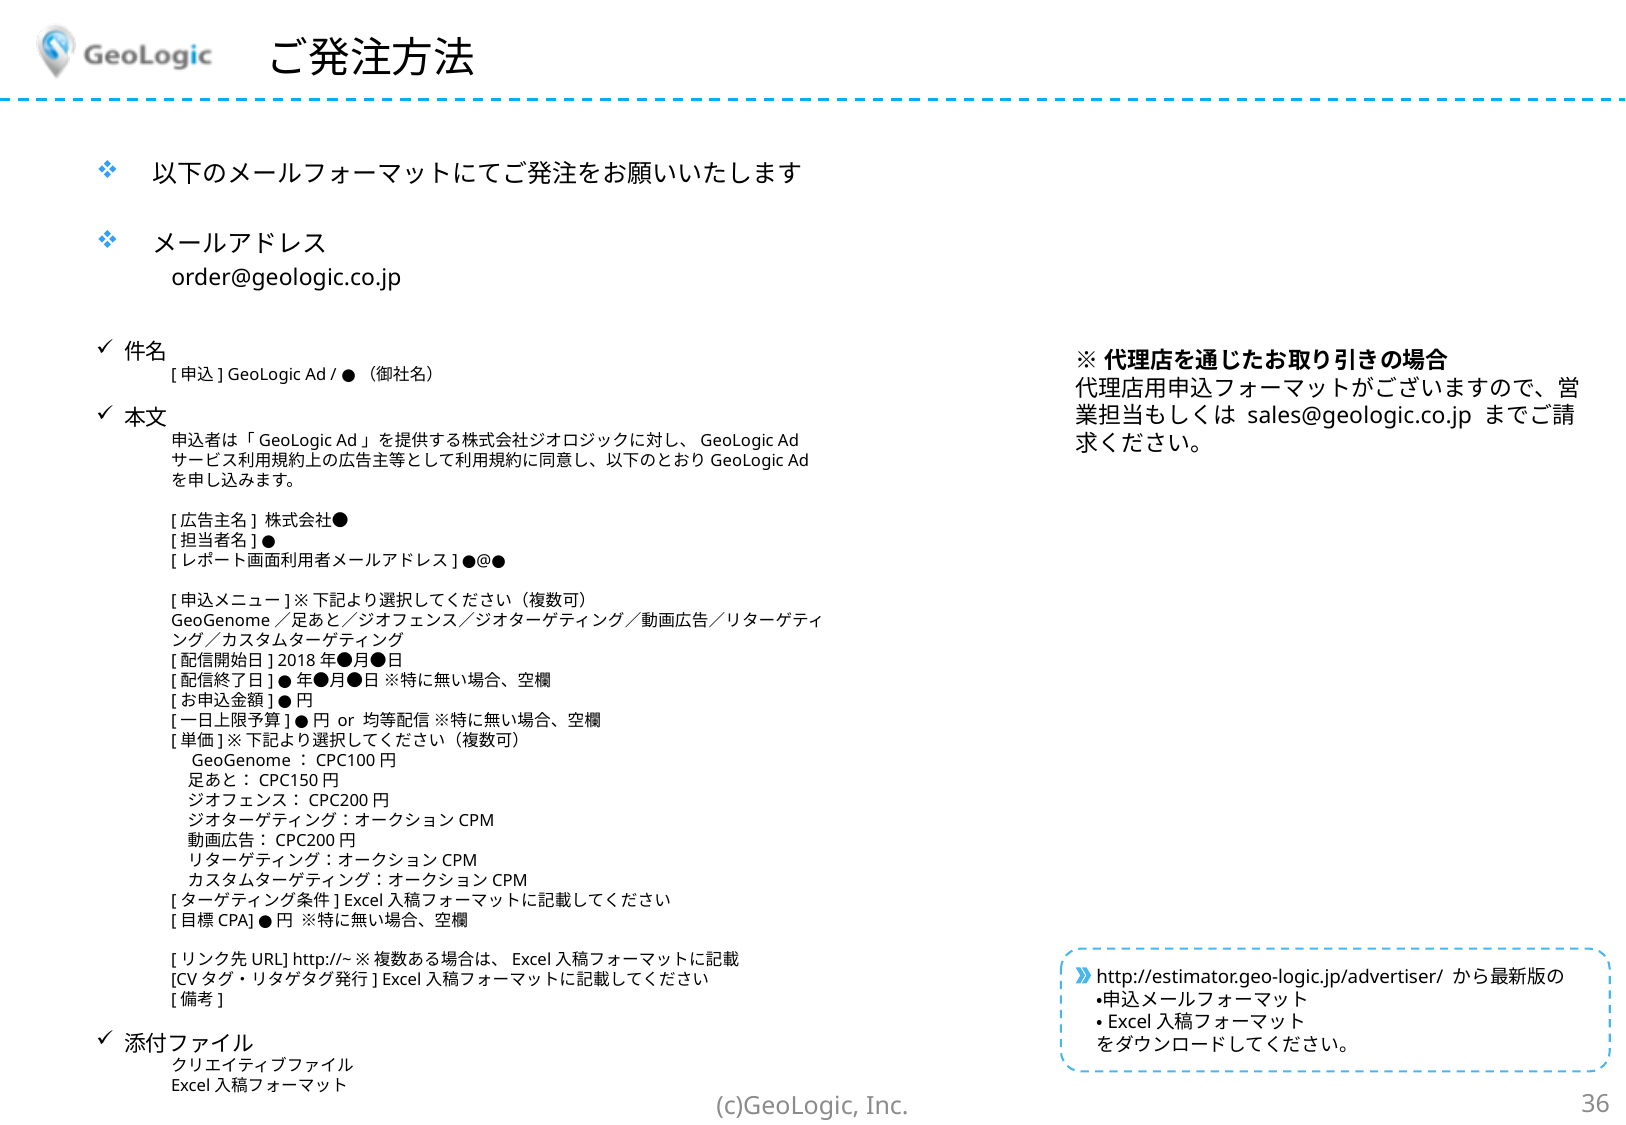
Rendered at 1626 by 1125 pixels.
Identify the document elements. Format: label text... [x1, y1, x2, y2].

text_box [1075, 966, 1092, 984]
text_box 件名 [申込] GeoLogic Ad / ●（御社名） 本文 申込者は「GeoLogic Ad」を提供する株式会社ジオロジックに対し、GeoLogic Adサービス利用規約上の広告主等として利用規約に同意し、以下のとおりGeoLogic Adを申し込みます。 [広告主名] 株式会社● [担当者名] ● [レポート画面利用者メールアドレス] ●@● [申込メニュー] ※下記より選択してください（複数可） GeoGenome／足あと／ジオフェンス／ジオターゲティング／動画広告／リターゲティング／カスタムターゲティング [配信開始日] 2018年●月●日 [配信終了日] ●年●月●日 ※特に無い場合、空欄 [お申込金額] ●円 [一日上限予算] ●円 or 均等配信 ※特に無い場合、空欄 [単価] ※下記より選択してください（複数可） GeoGenome：CPC100円 足あと：CPC150円 ジオフェンス：CPC200円 ジオターゲティング：オークションCPM 動画広告：CPC200円 リターゲティング：オークションCPM カスタムターゲティング：オークションCPM [ターゲティング条件] Excel入稿フォーマットに記載してください [目標CPA] ●円 ※特に無い場合、空欄 [リンク先URL] http://~ ※複数ある場合は、Excel入稿フォーマットに記載 [CVタグ・リタゲタグ発行] Excel入稿フォーマットに記載してください [備考] 添付ファイル クリエイティブファイル Excel入稿フォーマット [81, 330, 840, 1103]
footer (c)GeoLogic, Inc. [555, 1084, 1070, 1125]
slide_number 36 [1245, 1084, 1625, 1125]
picture [35, 22, 213, 81]
list 以下のメールフォーマットにてご発注をお願いいたします メールアドレス order@geologic.co.jp [81, 150, 1544, 384]
title ご発注方法 [251, 15, 1610, 97]
text_box http://estimator.geo-logic.jp/advertiser/ から最新版の ・申込メールフォーマット ・Excel入稿フォーマット をダウンロードしてください。 [1058, 946, 1612, 1074]
text_box ※代理店を通じたお取り引きの場合 代理店用申込フォーマットがございますので、営業担当もしくは sales@geologic.co.jp までご請求ください。 [1060, 338, 1610, 464]
